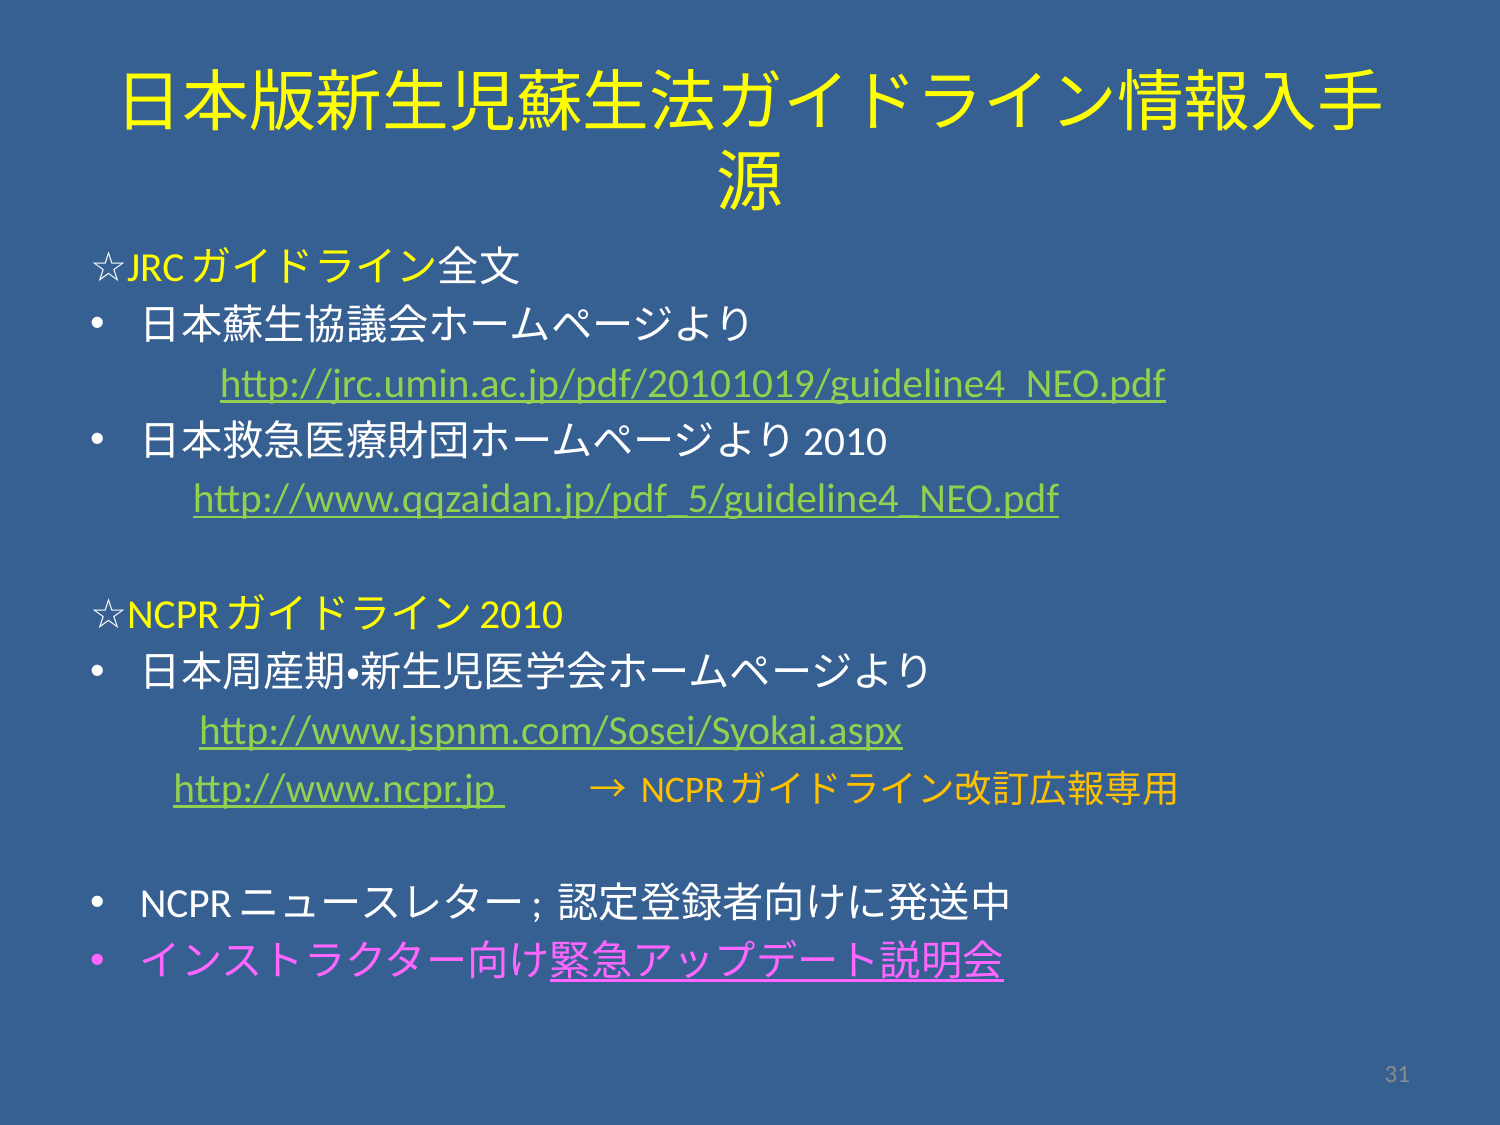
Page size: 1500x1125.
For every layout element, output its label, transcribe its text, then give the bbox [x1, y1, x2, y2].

list ☆JRCガイドライン全文 日本蘇生協議会ホームページより http://jrc.umin.ac.jp/pdf/20101019/guideline4_NEO.pdf 日本救急医療財団ホームページより2010 http://www.qqzaidan.jp/pdf_5/guideline4_NEO.pdf ☆NCPRガイドライン2010 日本周産期・新生児医学会ホームページより http://www.jspnm.com/Sosei/Syokai.aspx http://www.ncpr.jp → NCPRガイドライン改訂広報専用 NCPRニュースレター; 認定登録者向けに発送中 インストラクター向け緊急アップデート説明会 [75, 232, 1425, 1005]
slide_number 31 [1074, 1042, 1425, 1103]
title 日本版新生児蘇生法ガイドライン情報入手源 [75, 45, 1425, 232]
